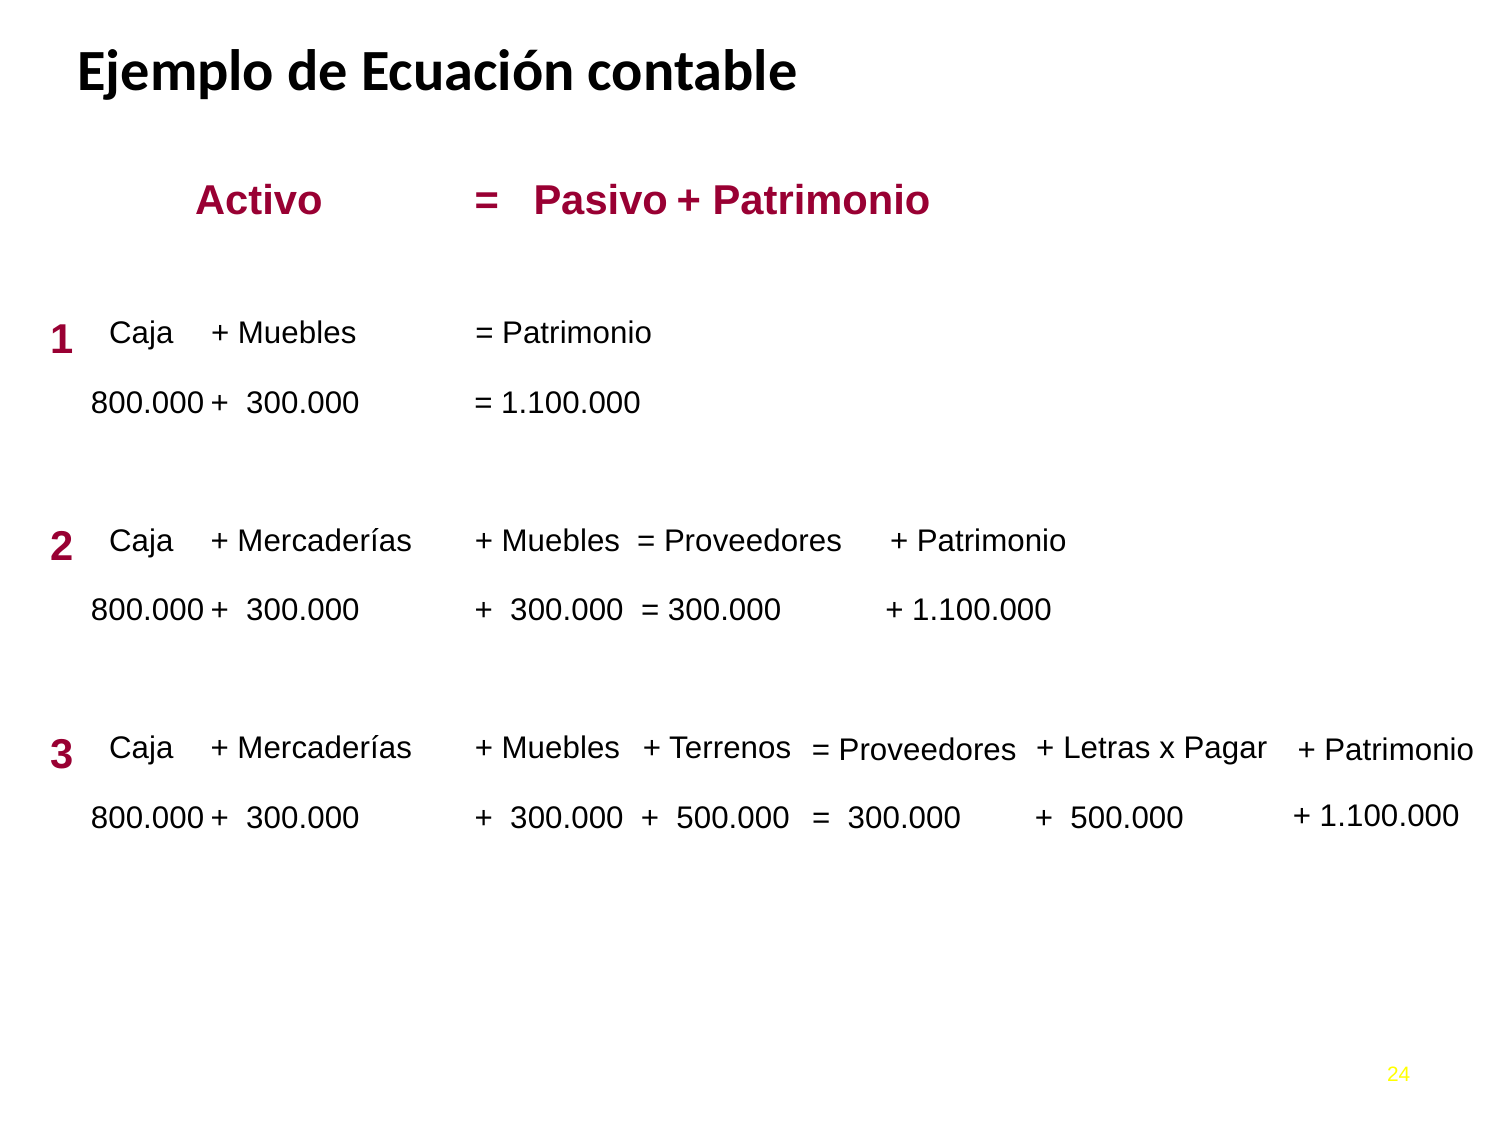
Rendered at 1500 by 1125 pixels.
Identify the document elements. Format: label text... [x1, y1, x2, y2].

title Ejemplo de Ecuación contable [62, 24, 1338, 168]
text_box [49, 169, 1500, 849]
slide_number 24 [1074, 1042, 1425, 1103]
